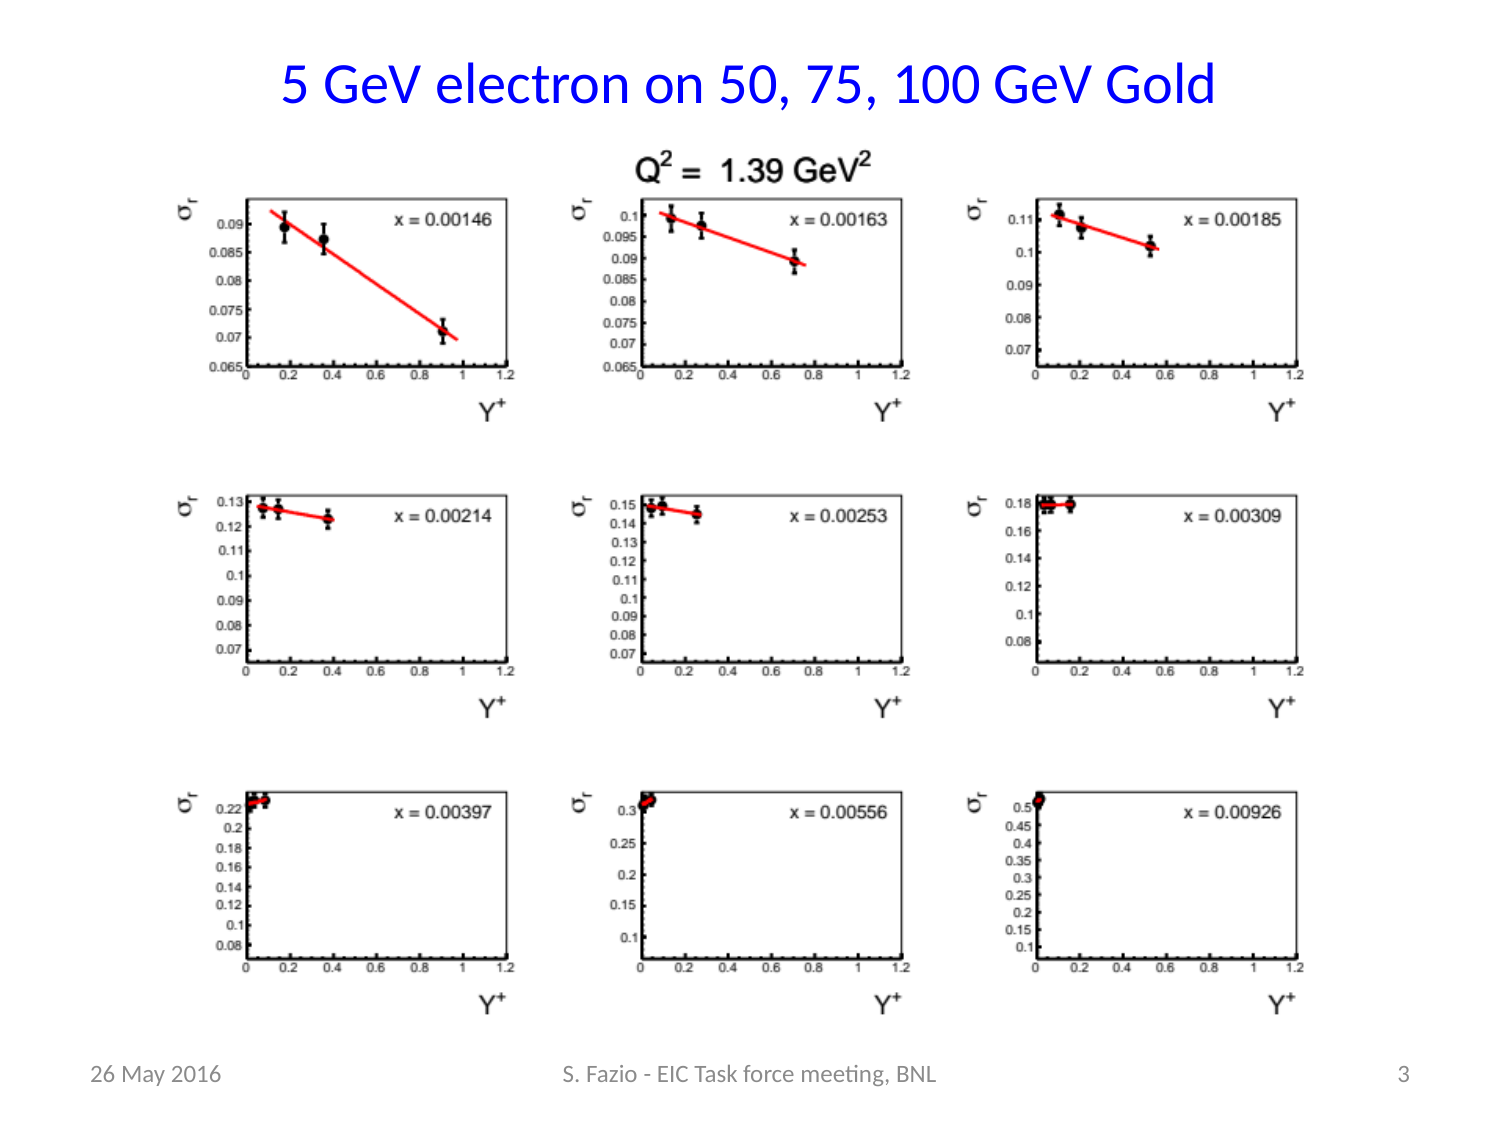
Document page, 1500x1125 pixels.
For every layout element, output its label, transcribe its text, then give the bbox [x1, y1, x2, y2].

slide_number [75, 1042, 425, 1103]
text_box 5 GeV electron on 50, 75, 100 GeV Gold [265, 37, 1233, 123]
footer S. Fazio - EIC Task force meeting, BNL [512, 1042, 988, 1103]
picture [161, 135, 1343, 1022]
slide_number 3 [1074, 1042, 1425, 1103]
